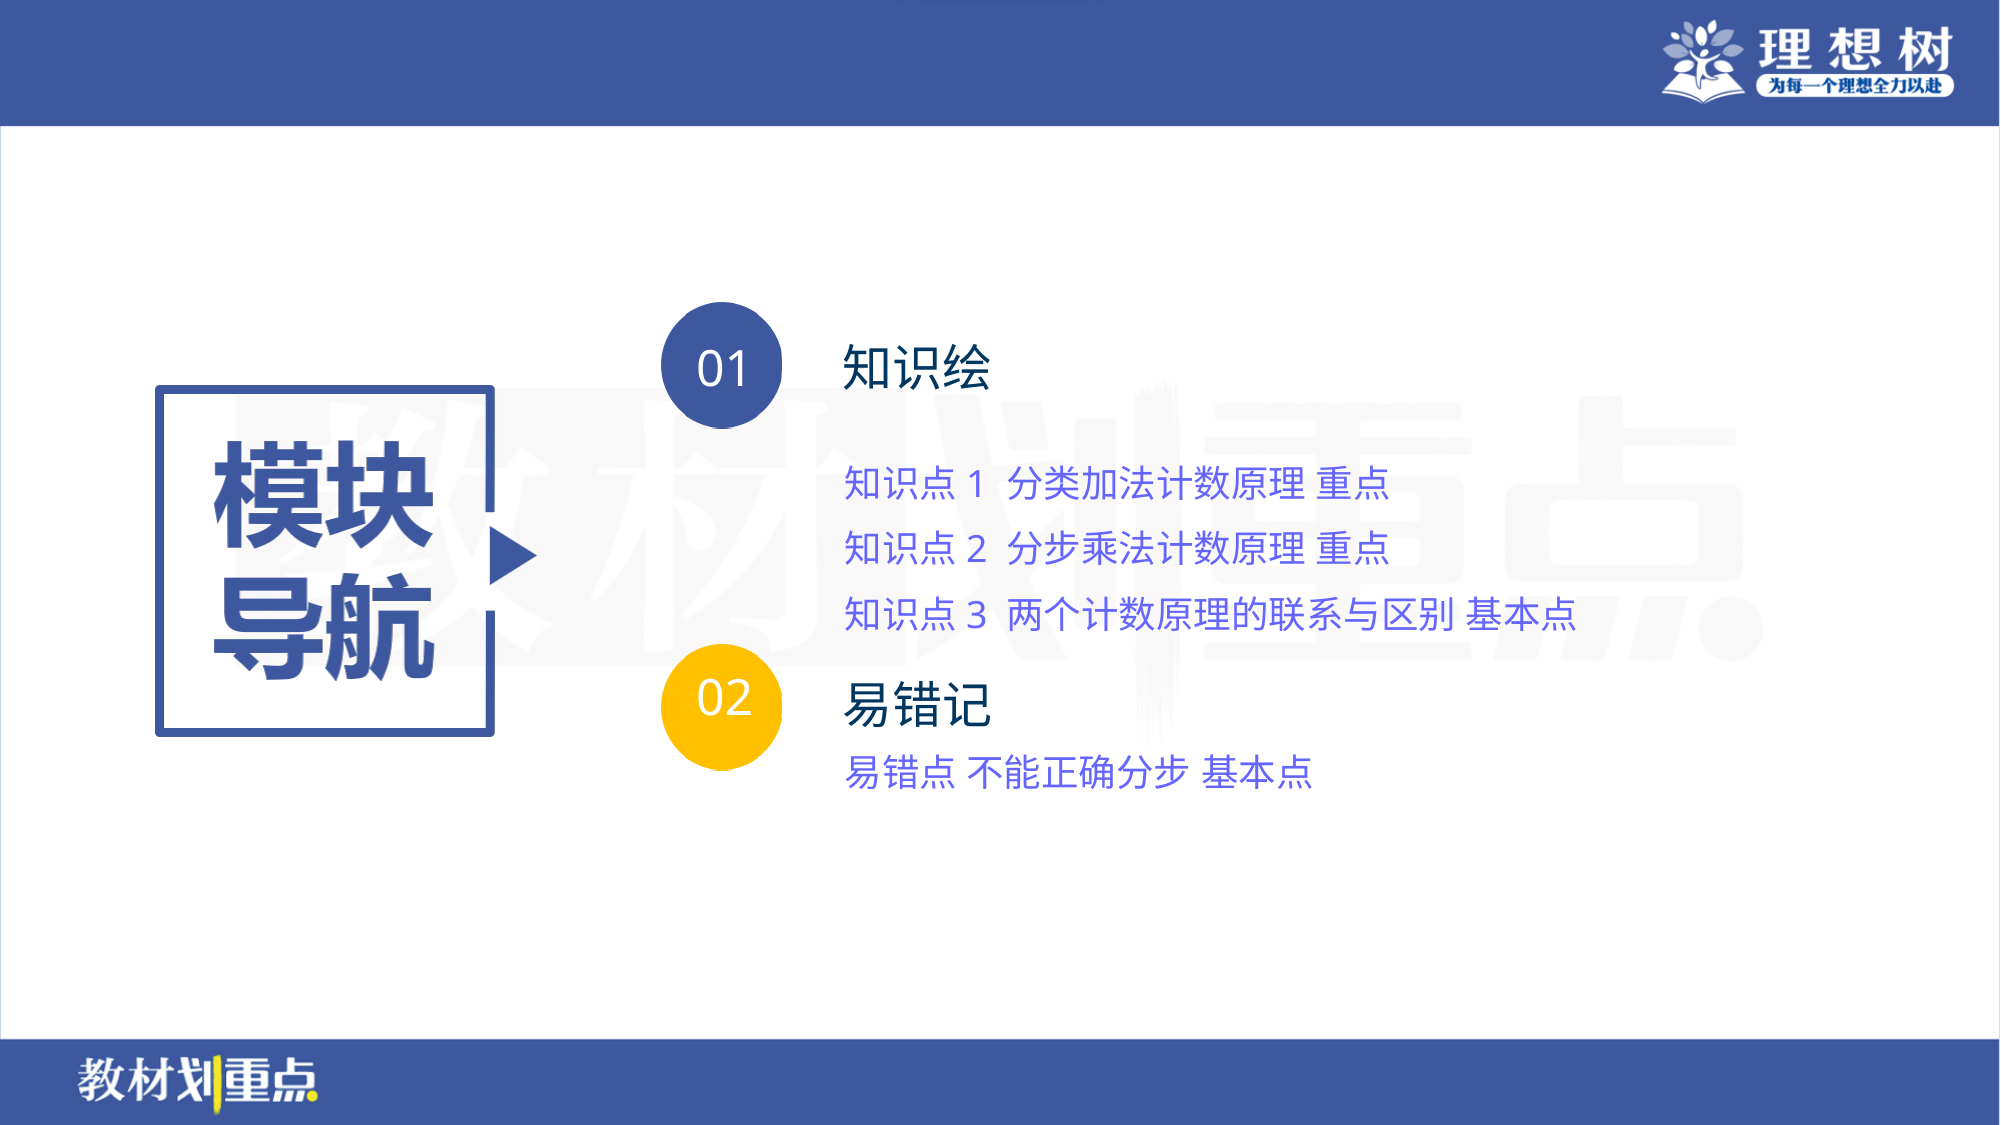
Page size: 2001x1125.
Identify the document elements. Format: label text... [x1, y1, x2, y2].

text_box 知识绘 [814, 328, 1022, 404]
text_box 知识点3 两个计数原理的联系与区别 基本点 [844, 583, 1967, 642]
text_box 知识点1 分类加法计数原理 重点 [844, 453, 1967, 512]
text_box 01 [782, 302, 788, 429]
text_box 02 [661, 632, 788, 759]
text_box 易错点 不能正确分步 基本点 [844, 741, 1967, 800]
picture [0, 0, 2000, 1125]
text_box 易错记 [814, 666, 1022, 742]
text_box 知识点2 分步乘法计数原理 重点 [844, 517, 1967, 576]
